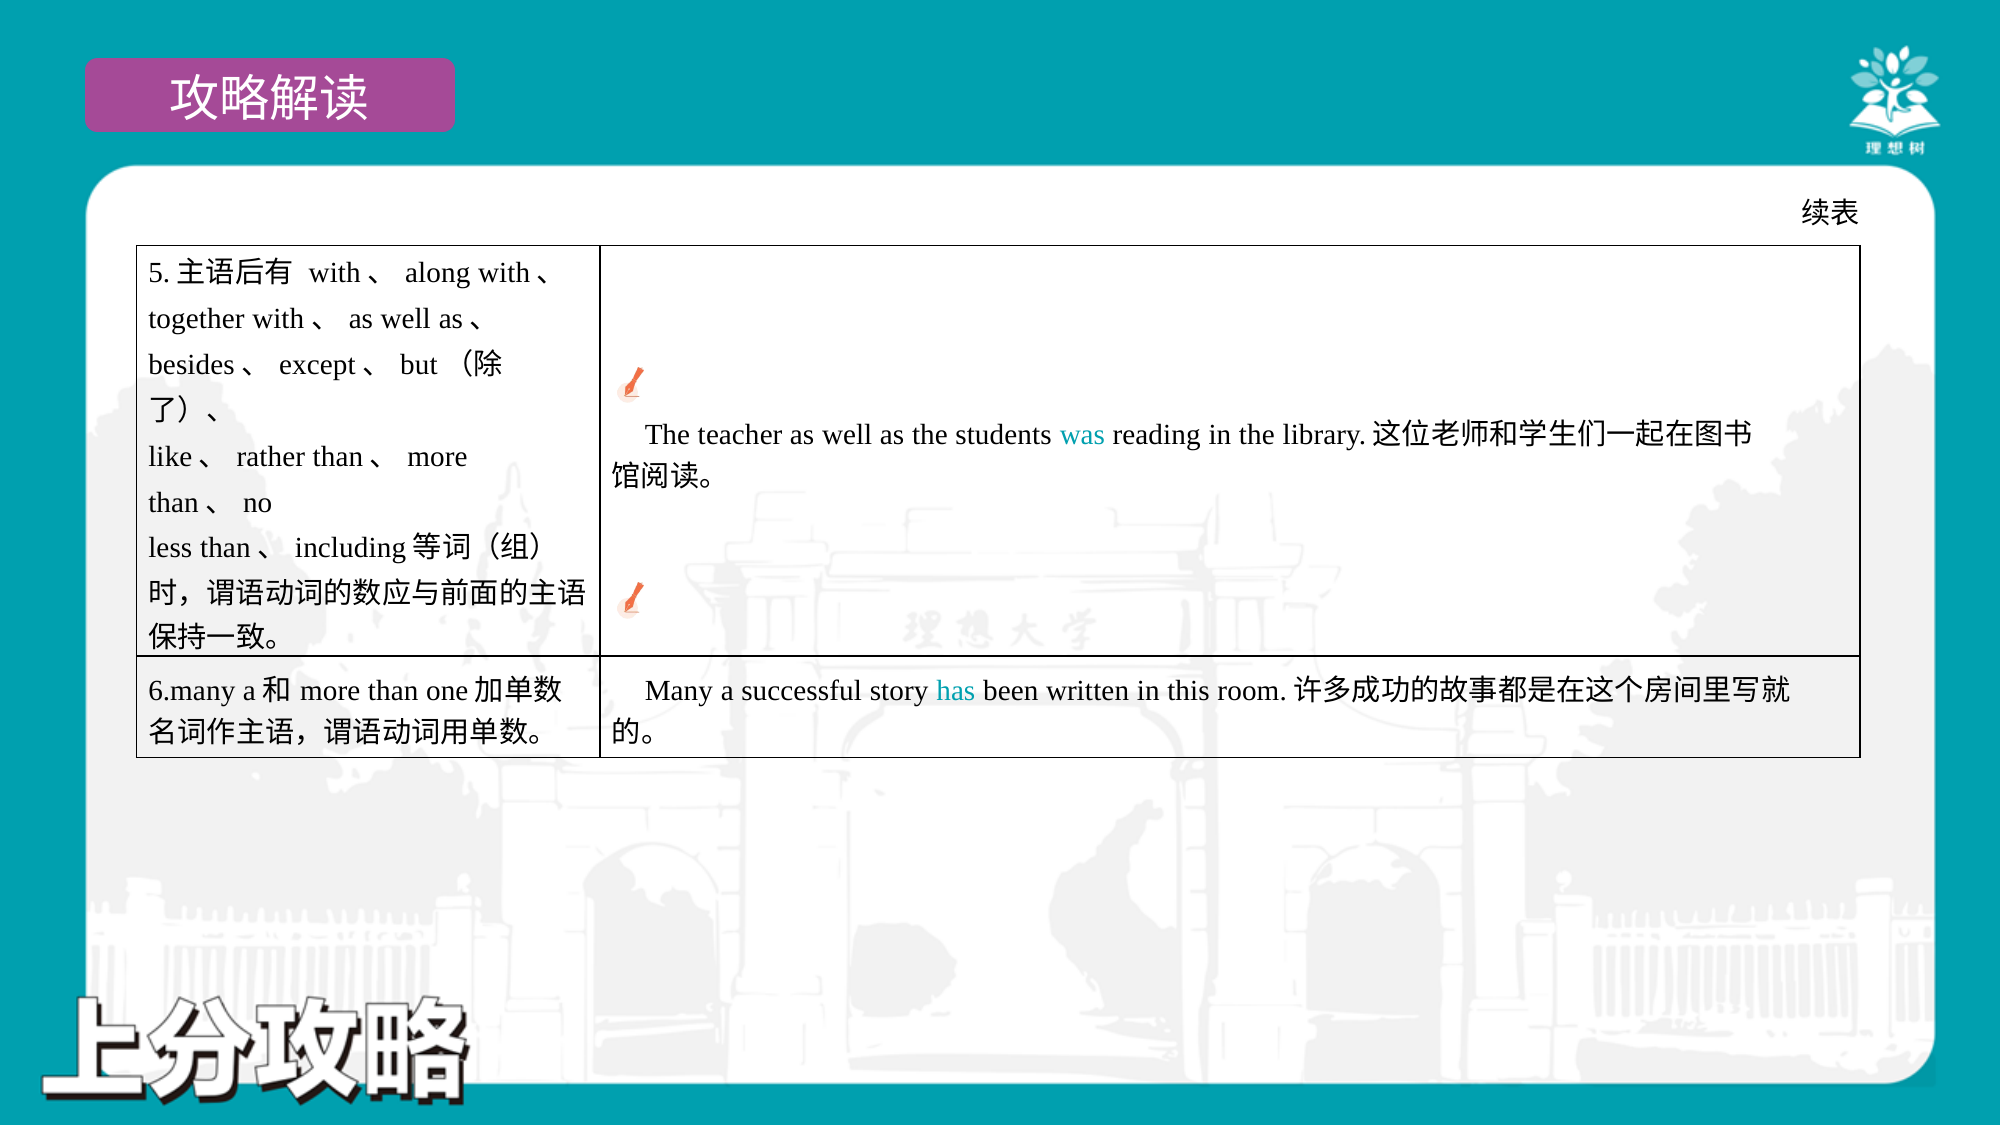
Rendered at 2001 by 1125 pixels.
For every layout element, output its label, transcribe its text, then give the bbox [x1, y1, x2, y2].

table_cell ____Many a successful story has been written in this room.许多成功的故事都是在这个房间里写就 的。 [601, 657, 1859, 757]
table_header 5.主语后有 with、along with、 together with、as well as、 besides、except、but（除了）、 like、rather than、more than、no less than、including等词（组） 时，谓语动词的数应与前面的主语 保持一致。 [137, 246, 599, 655]
table_header ____The teacher as well as the students was reading in the library.这位老师和学生们一起在图书 馆阅读。 [601, 246, 1859, 655]
picture [0, 0, 2000, 1125]
table_cell 6.many a和more than one加单数 名词作主语，谓语动词用单数。 [137, 657, 599, 757]
text_box 续表 [1801, 176, 1860, 229]
